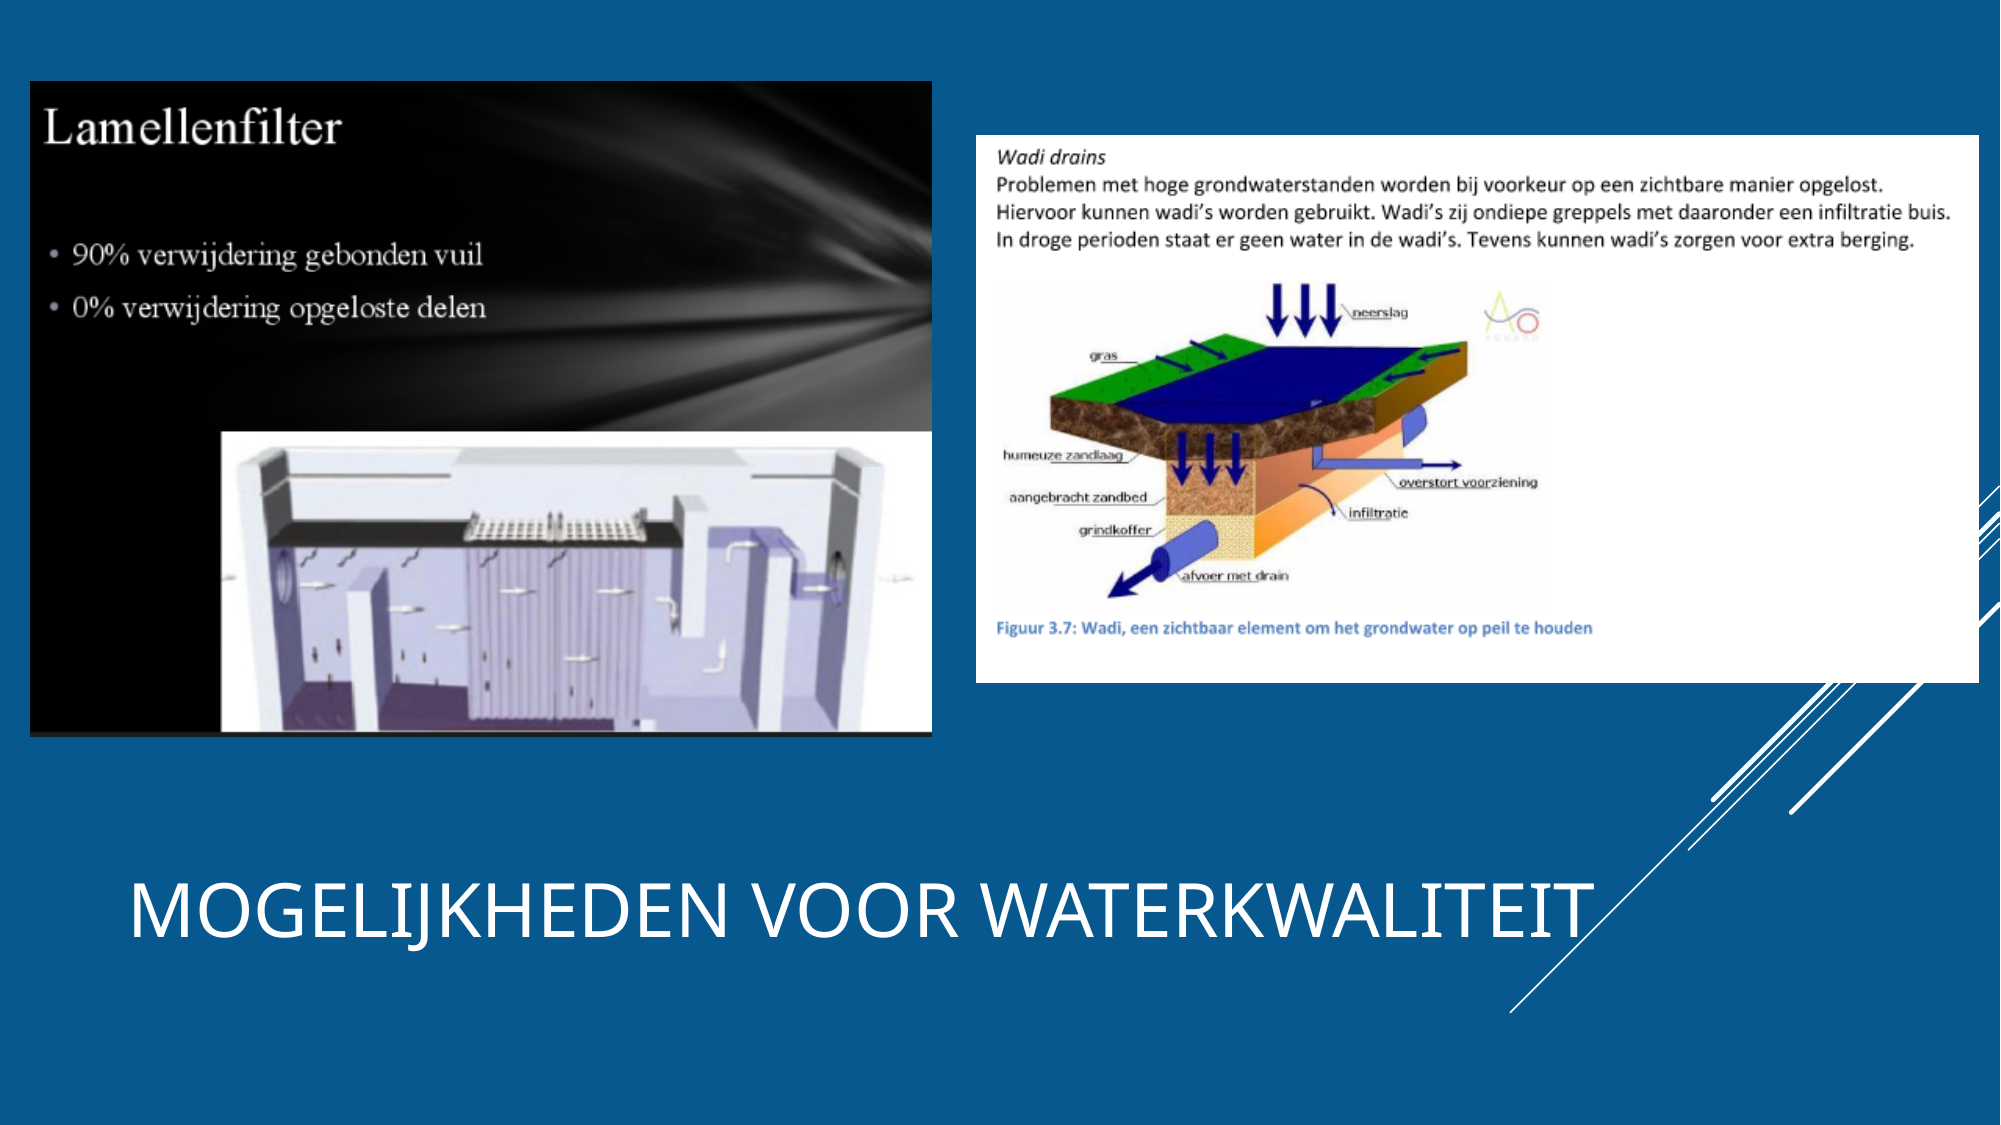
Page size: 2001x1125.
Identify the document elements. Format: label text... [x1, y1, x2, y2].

picture [976, 135, 1979, 683]
title Mogelijkheden voor waterkwaliteit [112, 783, 1745, 1031]
picture [29, 81, 932, 737]
